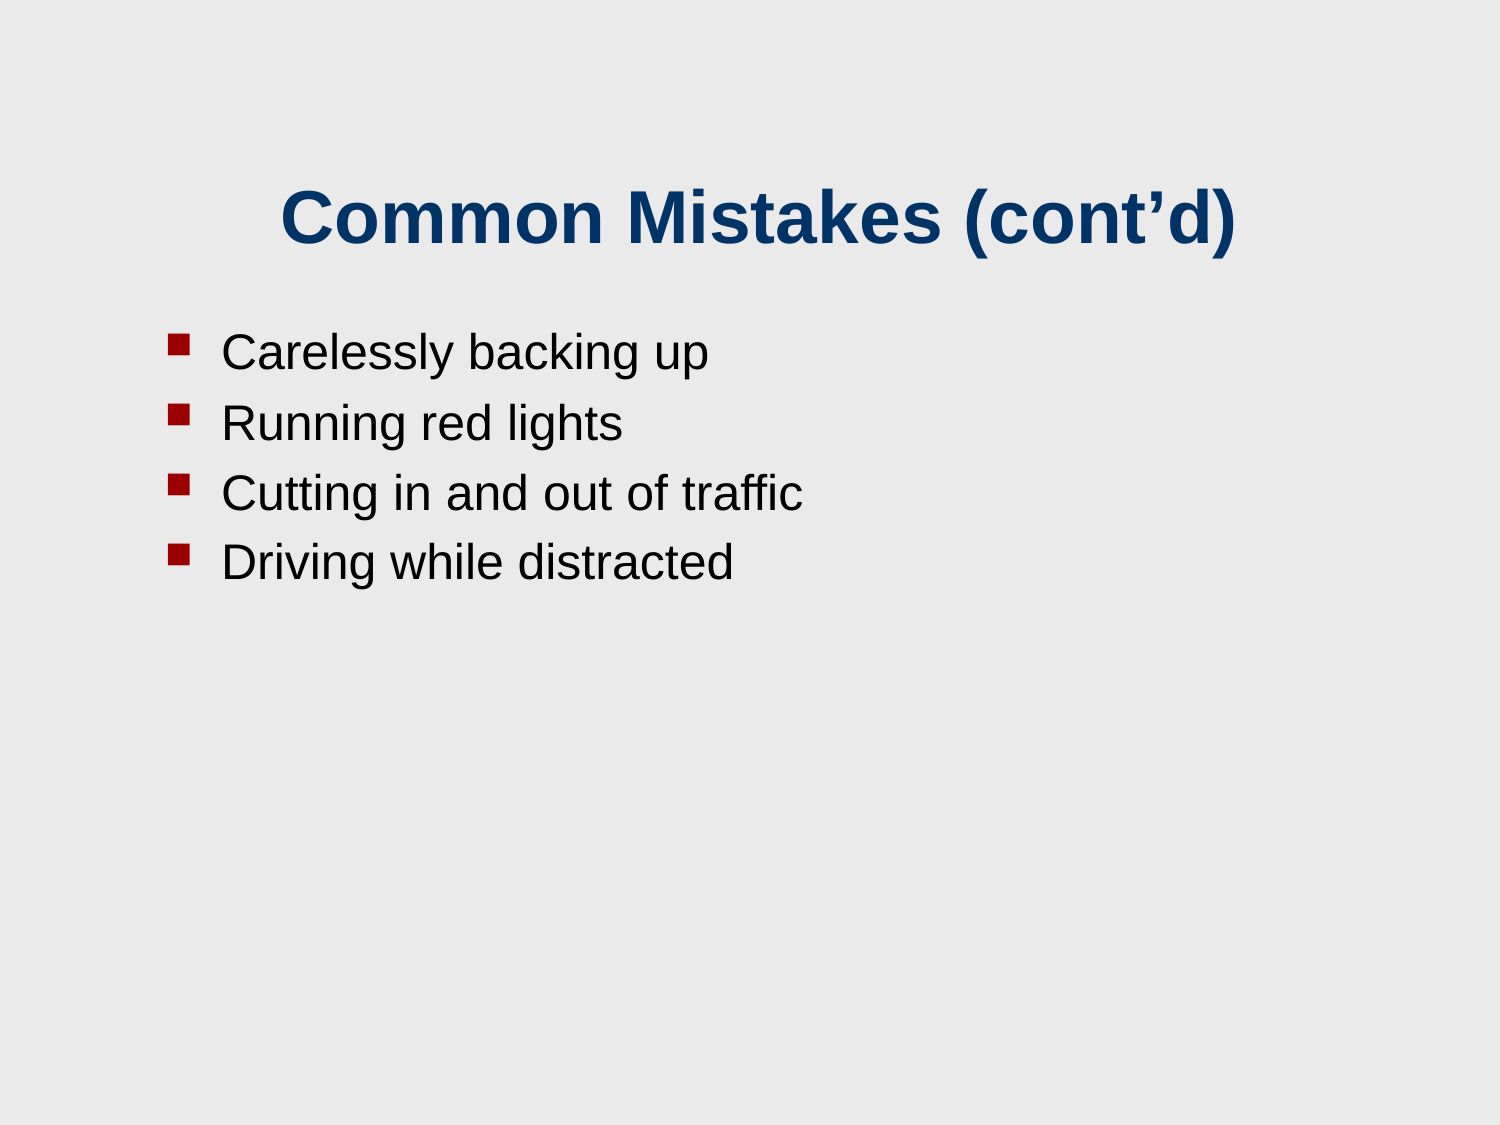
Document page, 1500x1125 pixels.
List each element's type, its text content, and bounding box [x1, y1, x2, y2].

title Common Mistakes (cont’d) [37, 160, 1483, 267]
list Carelessly backing up Running red lights Cutting in and out of traffic Driving while distracted [149, 312, 1481, 1001]
